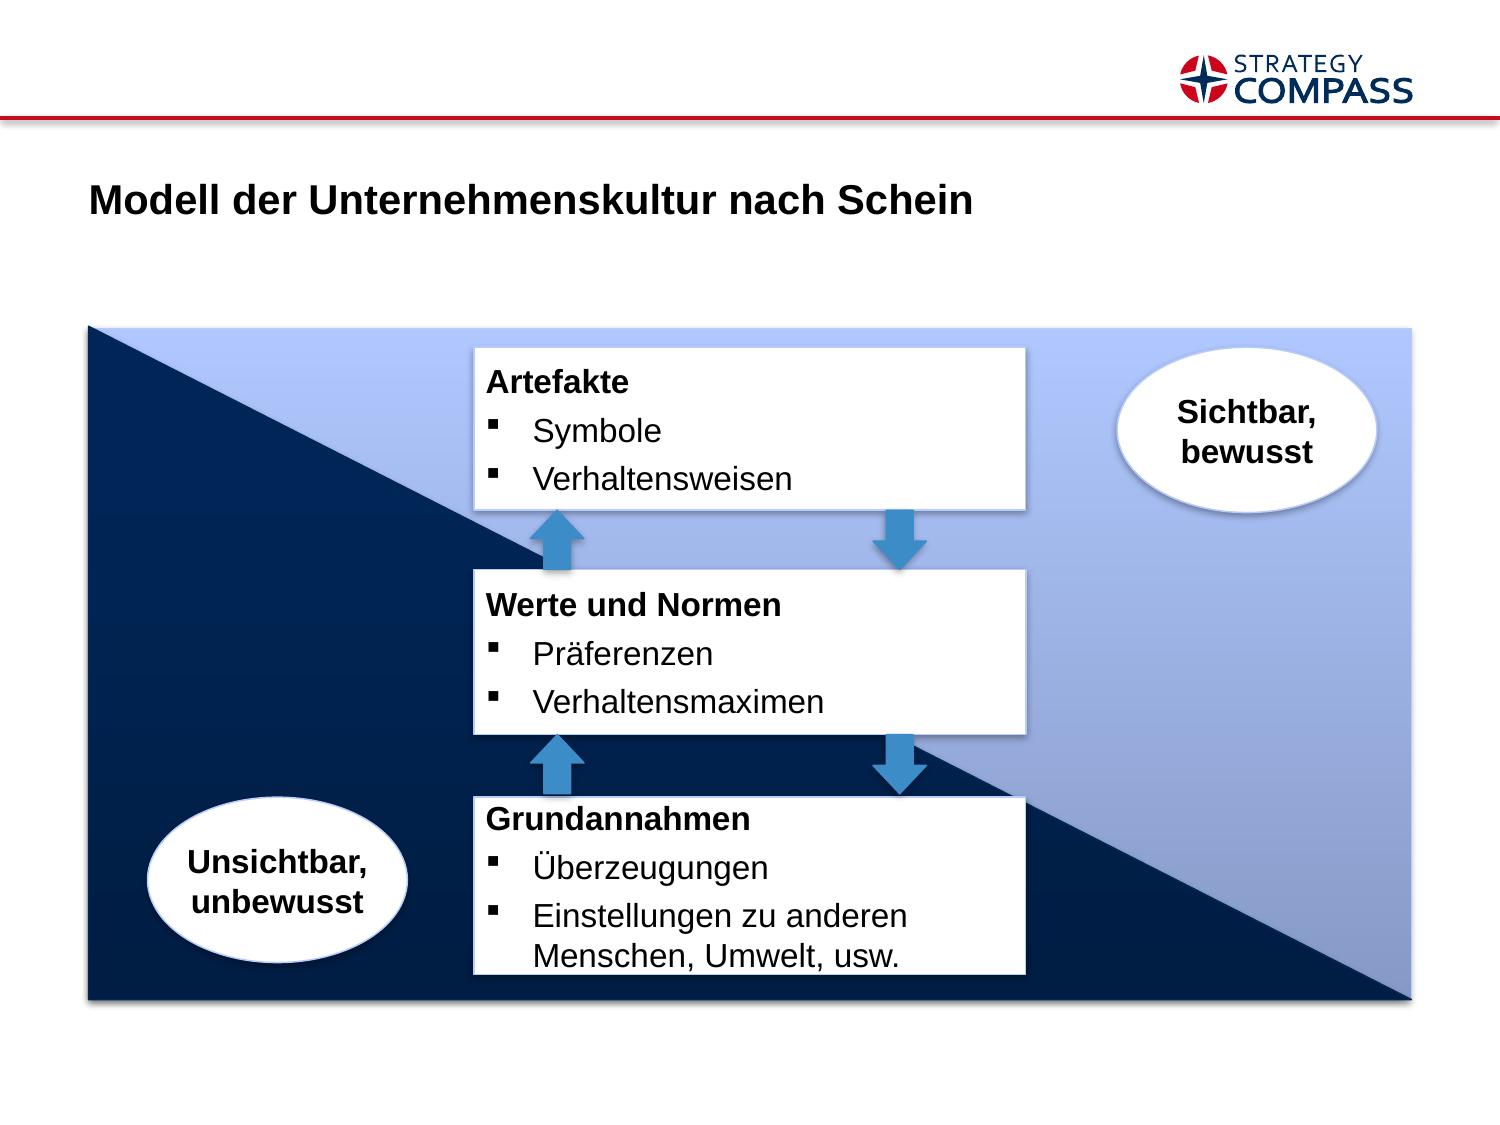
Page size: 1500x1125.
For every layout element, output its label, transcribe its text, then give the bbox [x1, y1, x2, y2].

text_box Unsichtbar, unbewusst [146, 796, 409, 964]
text_box [529, 509, 585, 571]
text_box [87, 325, 1413, 1001]
text_box Artefakte Symbole Verhaltensweisen [473, 346, 1026, 511]
text_box [98, 328, 1412, 998]
text_box [872, 509, 928, 571]
text_box [529, 733, 585, 795]
text_box Sichtbar, bewusst [1116, 346, 1378, 514]
text_box Werte und Normen Präferenzen Verhaltensmaximen [473, 569, 1027, 735]
text_box [872, 733, 928, 795]
title Modell der Unternehmenskultur nach Schein [88, 172, 1412, 268]
text_box Grundannahmen Überzeugungen Einstellungen zu anderen Menschen, Umwelt, usw. [473, 796, 1026, 975]
